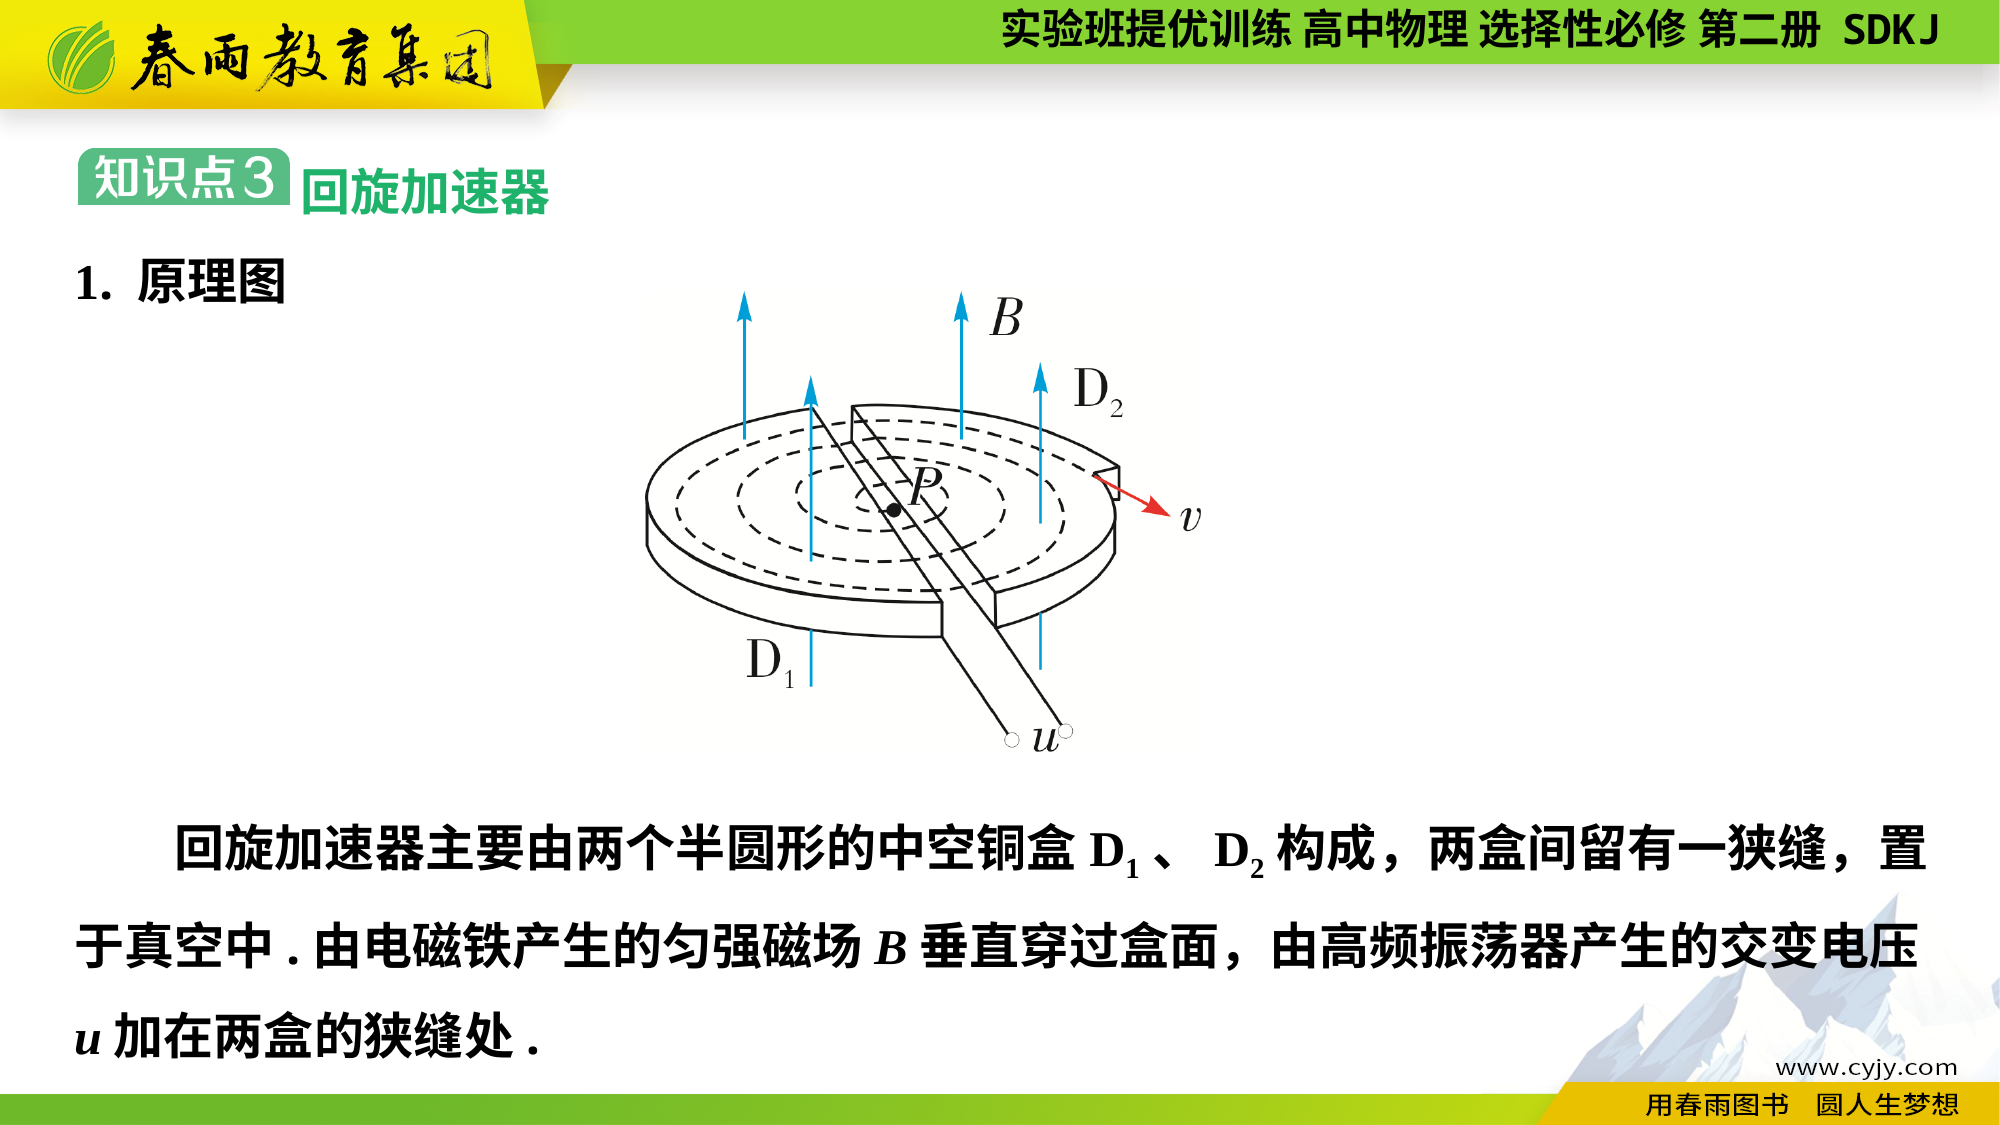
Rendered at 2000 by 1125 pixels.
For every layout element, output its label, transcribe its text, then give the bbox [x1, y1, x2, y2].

picture [0, 0, 2000, 1125]
list 回旋加速器 1. 原理图 回旋加速器主要由两个半圆形的中空铜盒D1、D2构成，两盒间留有一狭缝，置于真空中.由电磁铁产生的匀强磁场B垂直穿过盒面，由高频振荡器产生的交变电压u加在两盒的狭缝处. [59, 122, 1944, 1070]
